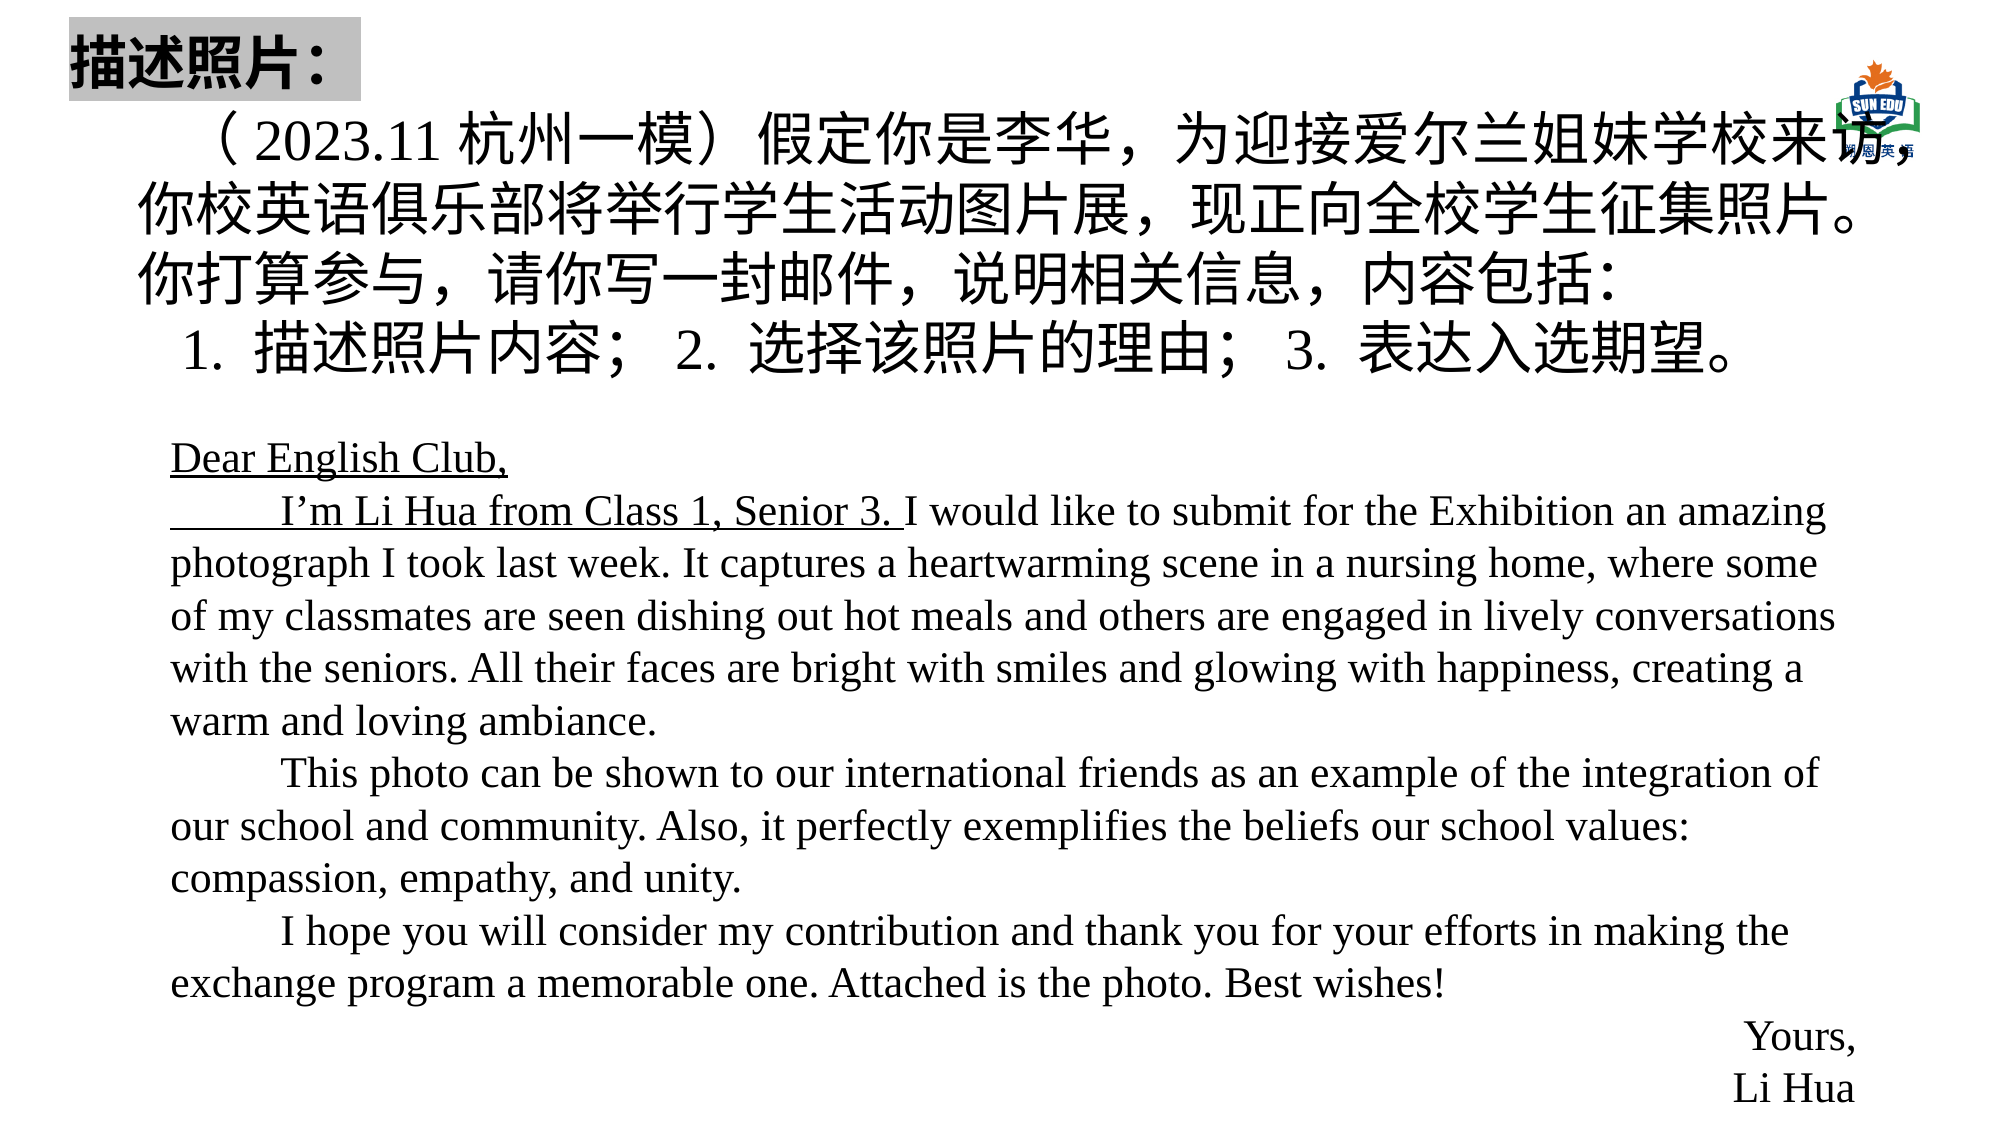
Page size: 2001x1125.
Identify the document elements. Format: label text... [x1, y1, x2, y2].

text_box （2023.11杭州一模）假定你是李华，为迎接爱尔兰姐妹学校来访，你校英语俱乐部将举行学生活动图片展，现正向全校学生征集照片。你打算参与，请你写一封邮件，说明相关信息，内容包括： 1. 描述照片内容；2. 选择该照片的理由；3. 表达入选期望。 [122, 94, 1906, 390]
text_box Dear English Club, I’m Li Hua from Class 1, Senior 3. I would like to submit for the Exhibition an amazing photograph I took last week. It captures a heartwarming scene in a nursing home, where some of my classmates are seen dishing out hot meals and others are engaged in lively conversations with the seniors. All their faces are bright with smiles and glowing with happiness, creating a warm and loving ambiance. This photo can be shown to our international friends as an example of the integration of our school and community. Also, it perfectly exemplifies the beliefs our school values: compassion, empathy, and unity. I hope you will consider my contribution and thank you for your efforts in making the exchange program a memorable one. Attached is the photo. Best wishes! Yours, Li Hua [155, 421, 1876, 1119]
text_box 描述照片： [54, 18, 1408, 104]
picture [1828, 57, 1929, 163]
